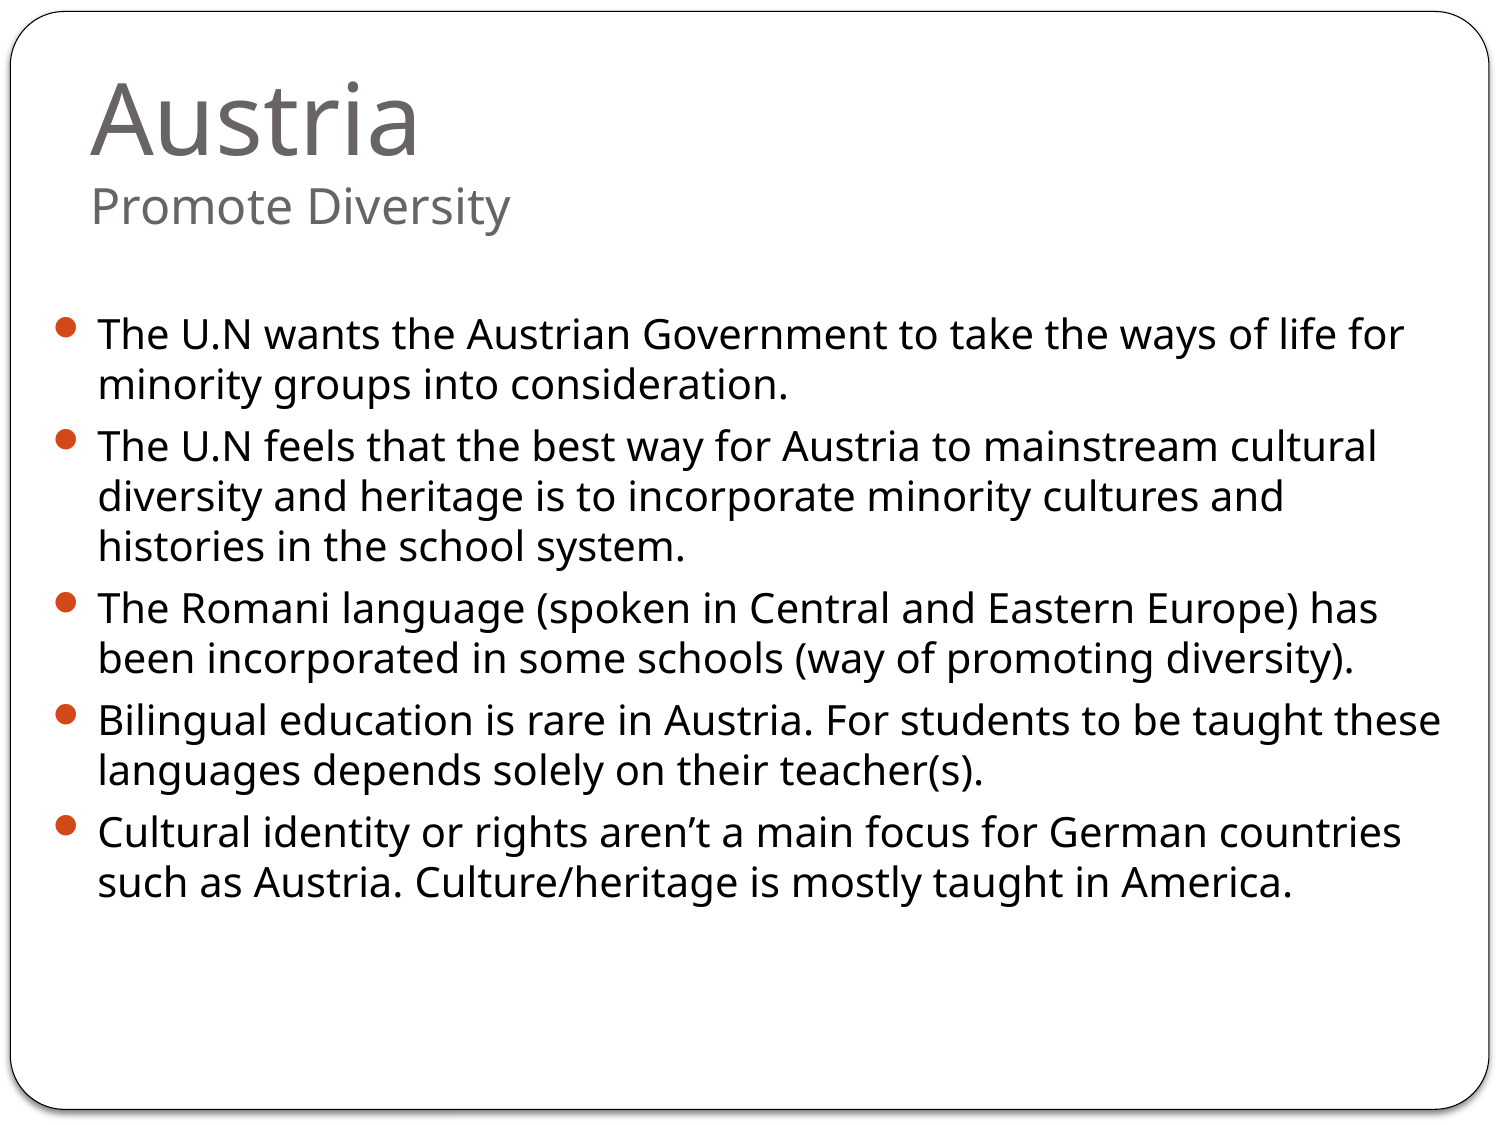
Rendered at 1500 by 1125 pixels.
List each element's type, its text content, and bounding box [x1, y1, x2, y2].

title Austria Promote Diversity [74, 44, 1413, 251]
list The U.N wants the Austrian Government to take the ways of life for minority groups into consideration. The U.N feels that the best way for Austria to mainstream cultural diversity and heritage is to incorporate minority cultures and histories in the school system. The Romani language (spoken in Central and Eastern Europe) has been incorporated in some schools (way of promoting diversity). Bilingual education is rare in Austria. For students to be taught these languages depends solely on their teacher(s). Cultural identity or rights aren’t a main focus for German countries such as Austria. Culture/heritage is mostly taught in America. [37, 299, 1463, 1088]
